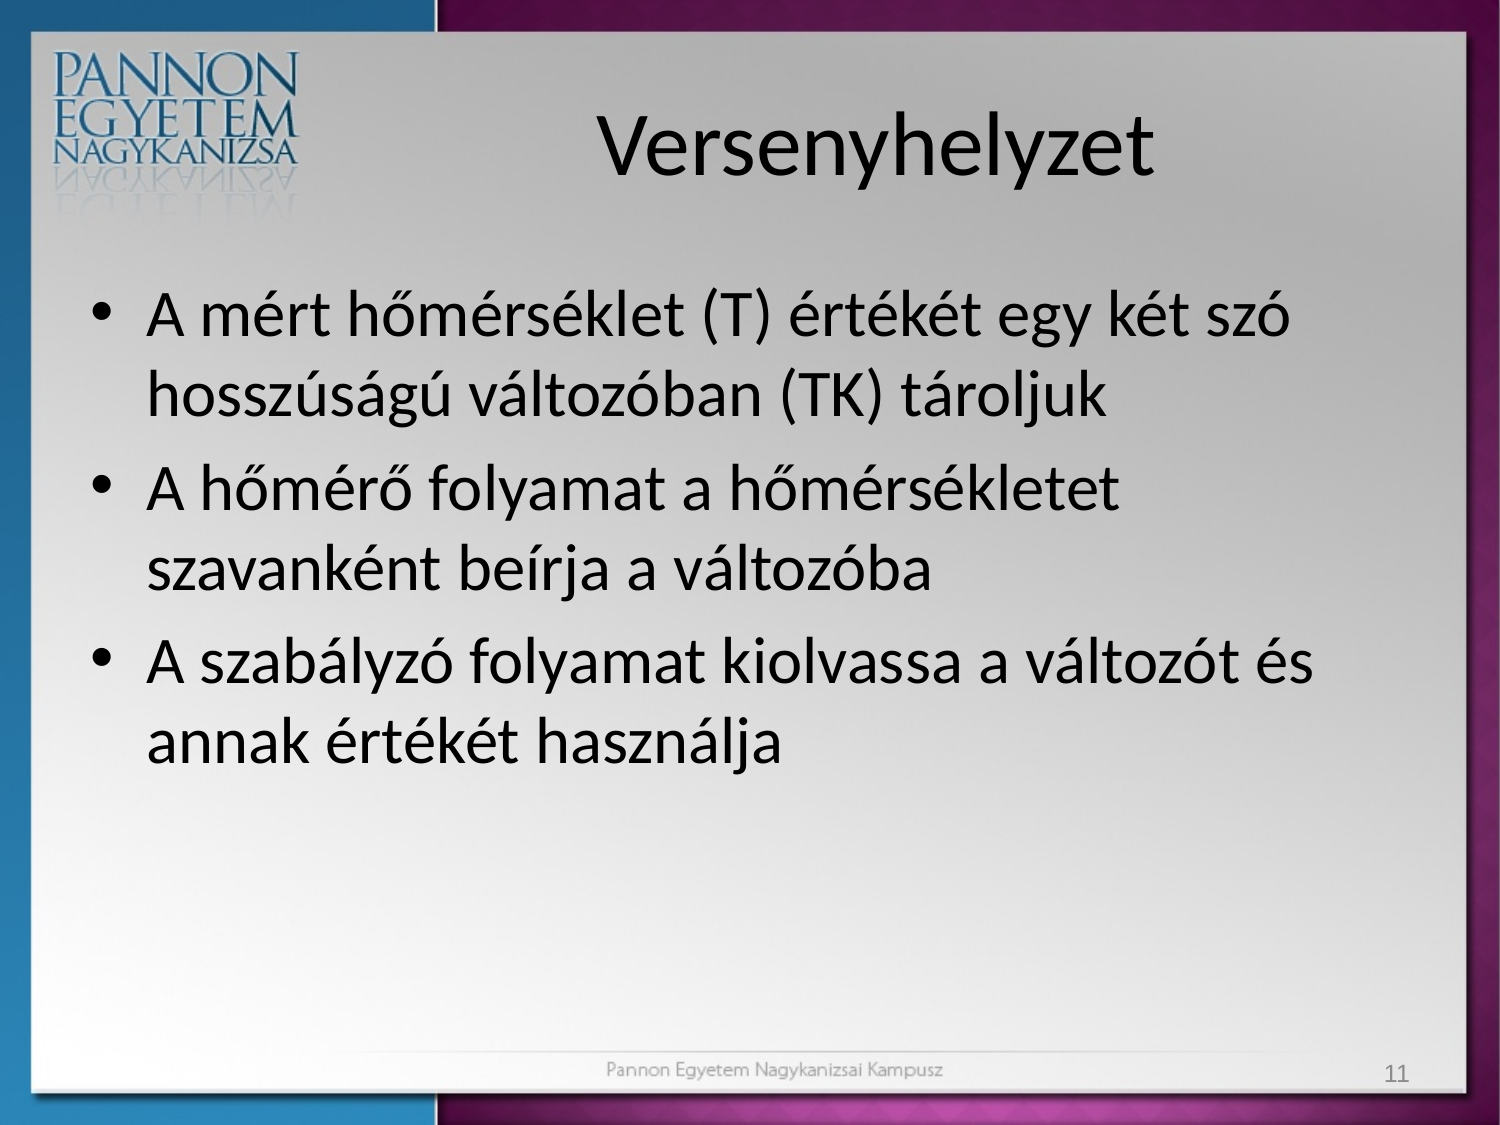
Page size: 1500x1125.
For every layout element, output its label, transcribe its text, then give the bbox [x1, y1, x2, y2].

slide_number 11 [1074, 1042, 1425, 1103]
list A mért hőmérséklet (T) értékét egy két szó hosszúságú változóban (TK) tároljuk A hőmérő folyamat a hőmérsékletet szavanként beírja a változóba A szabályzó folyamat kiolvassa a változót és annak értékét használja [75, 262, 1425, 1038]
title Versenyhelyzet [328, 45, 1425, 233]
picture [0, 0, 1500, 1125]
